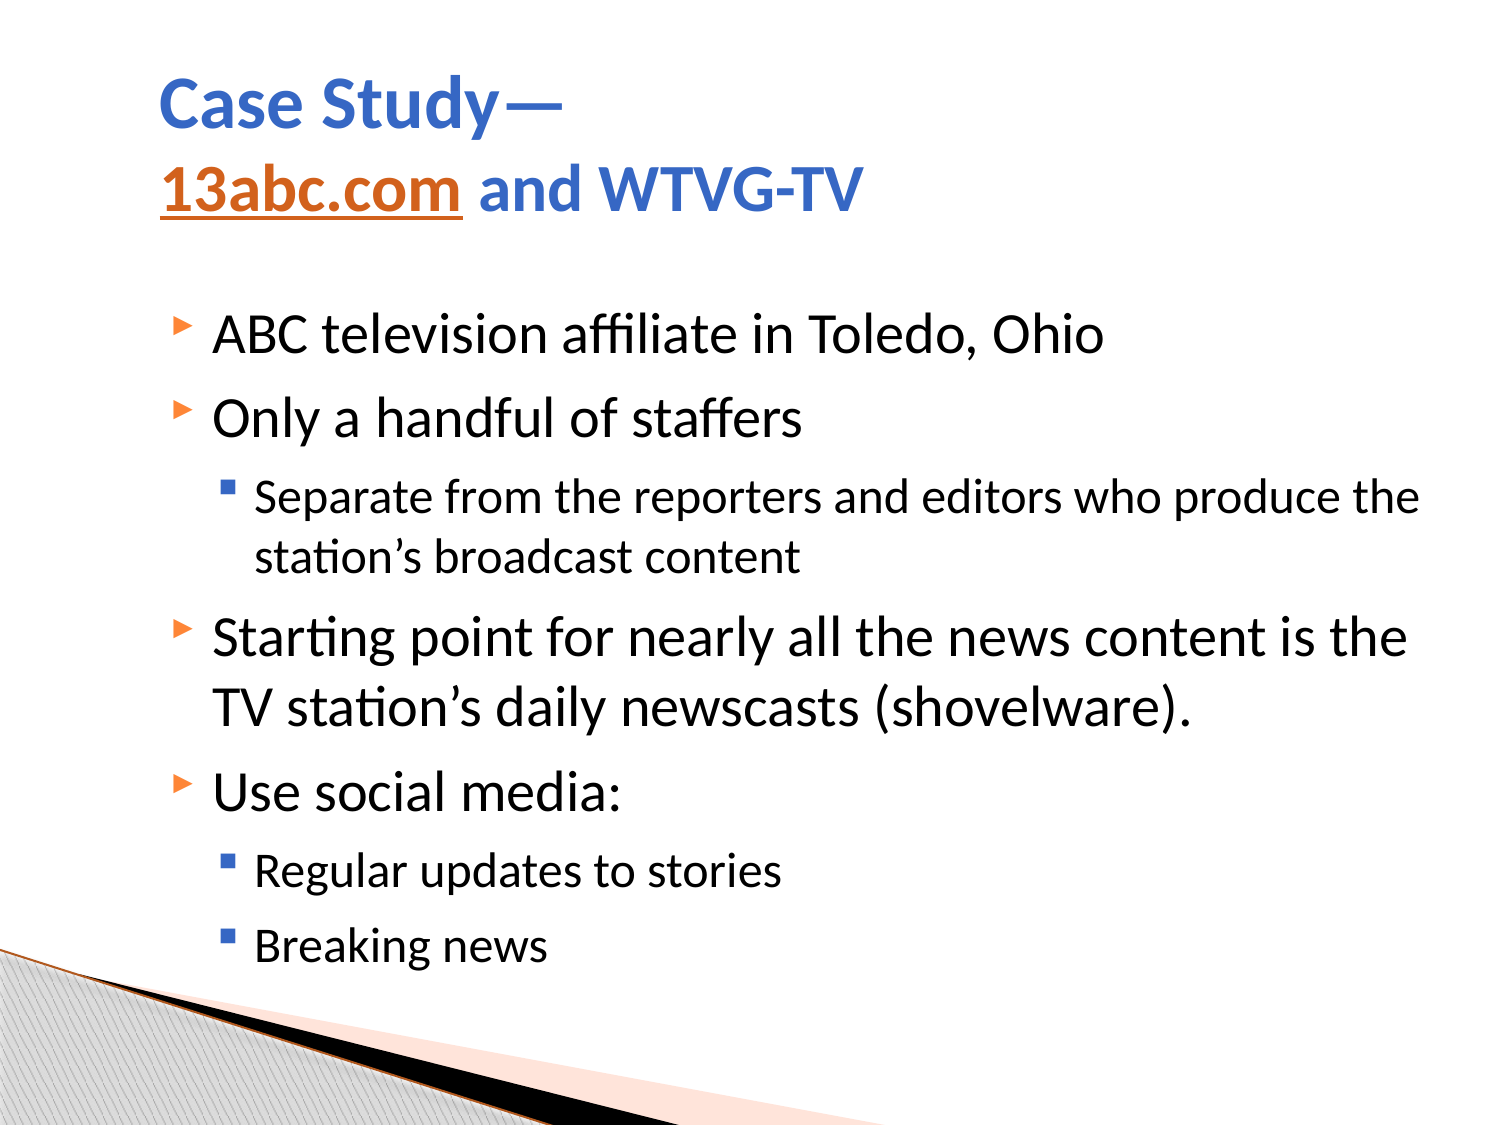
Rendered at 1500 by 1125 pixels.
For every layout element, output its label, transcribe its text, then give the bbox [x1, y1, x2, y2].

list ABC television affiliate in Toledo, Ohio Only a handful of staffers Separate from the reporters and editors who produce the station’s broadcast content Starting point for nearly all the news content is the TV station’s daily newscasts (shovelware). Use social media: Regular updates to stories Breaking news [137, 287, 1450, 1088]
title Case Study— 13abc.com and WTVG-TV [75, 45, 1425, 233]
